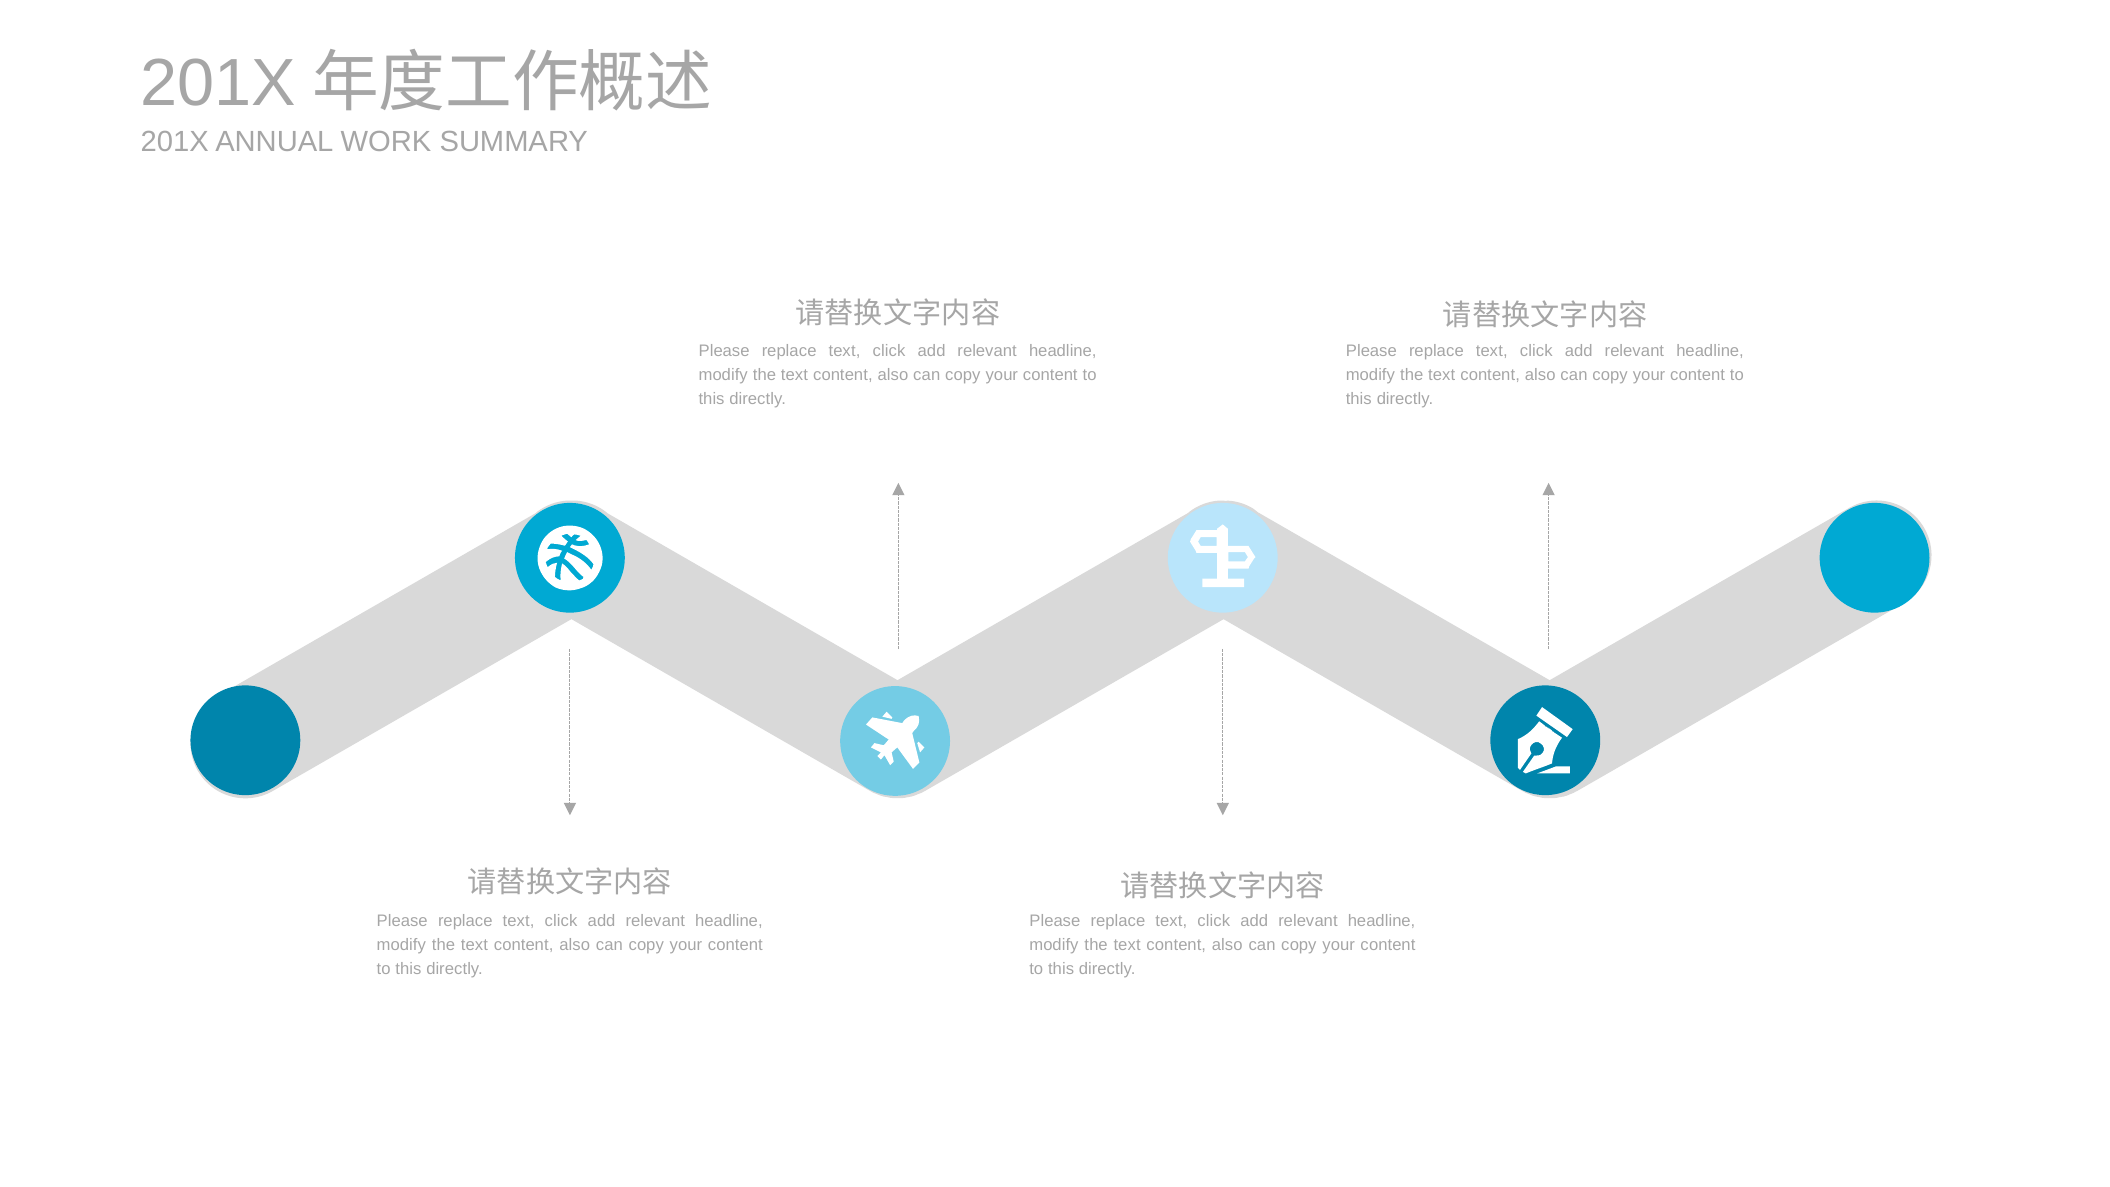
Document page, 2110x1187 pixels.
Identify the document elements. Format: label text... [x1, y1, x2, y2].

text_box 201X ANNUAL WORK SUMMARY [140, 122, 602, 158]
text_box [190, 268, 1930, 1030]
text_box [1331, 282, 1760, 415]
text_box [683, 280, 1113, 415]
text_box 201X年度工作概述 [140, 38, 789, 119]
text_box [1014, 853, 1431, 985]
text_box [361, 849, 779, 985]
